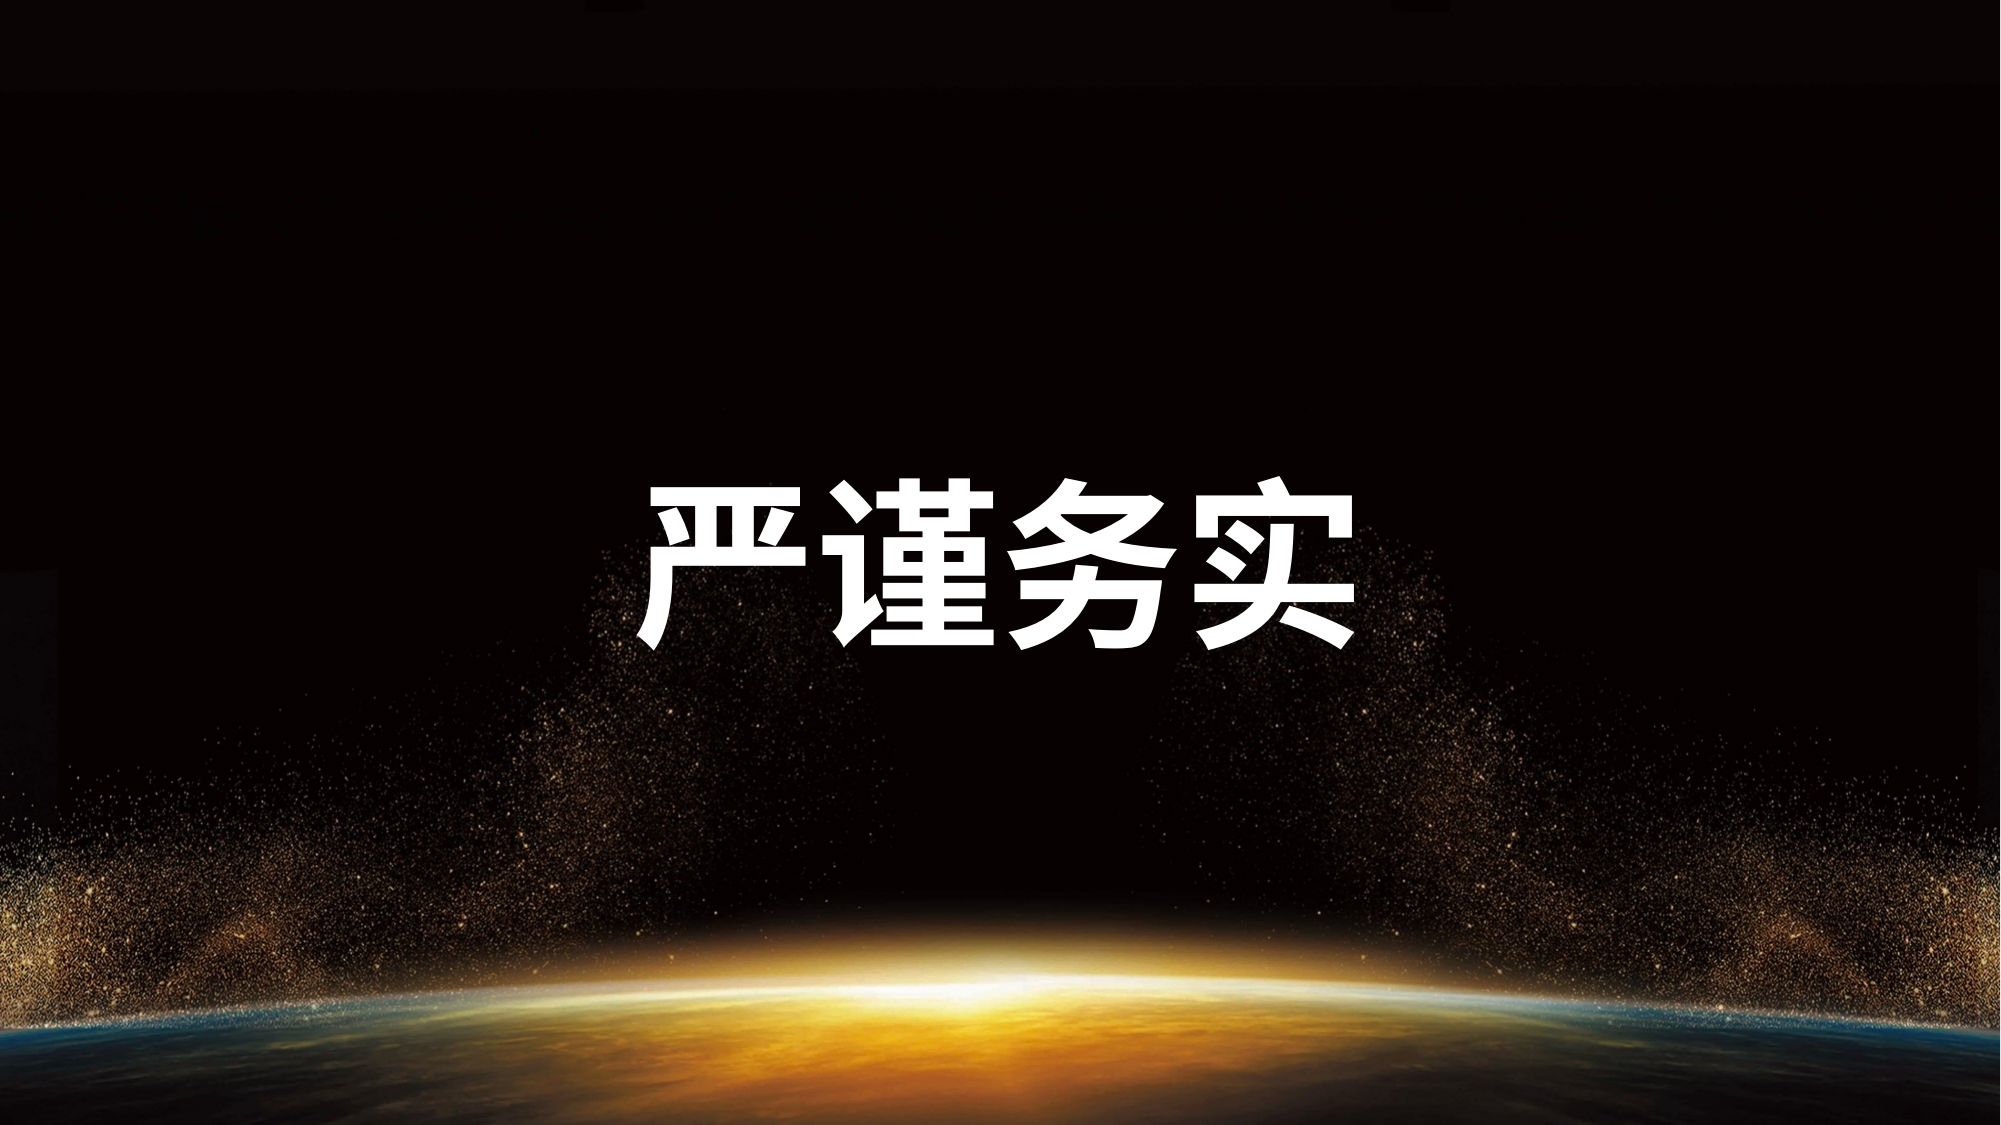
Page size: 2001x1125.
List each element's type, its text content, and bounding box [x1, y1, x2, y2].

picture [0, 0, 2001, 1125]
text_box 严谨务实 [618, 443, 1382, 679]
